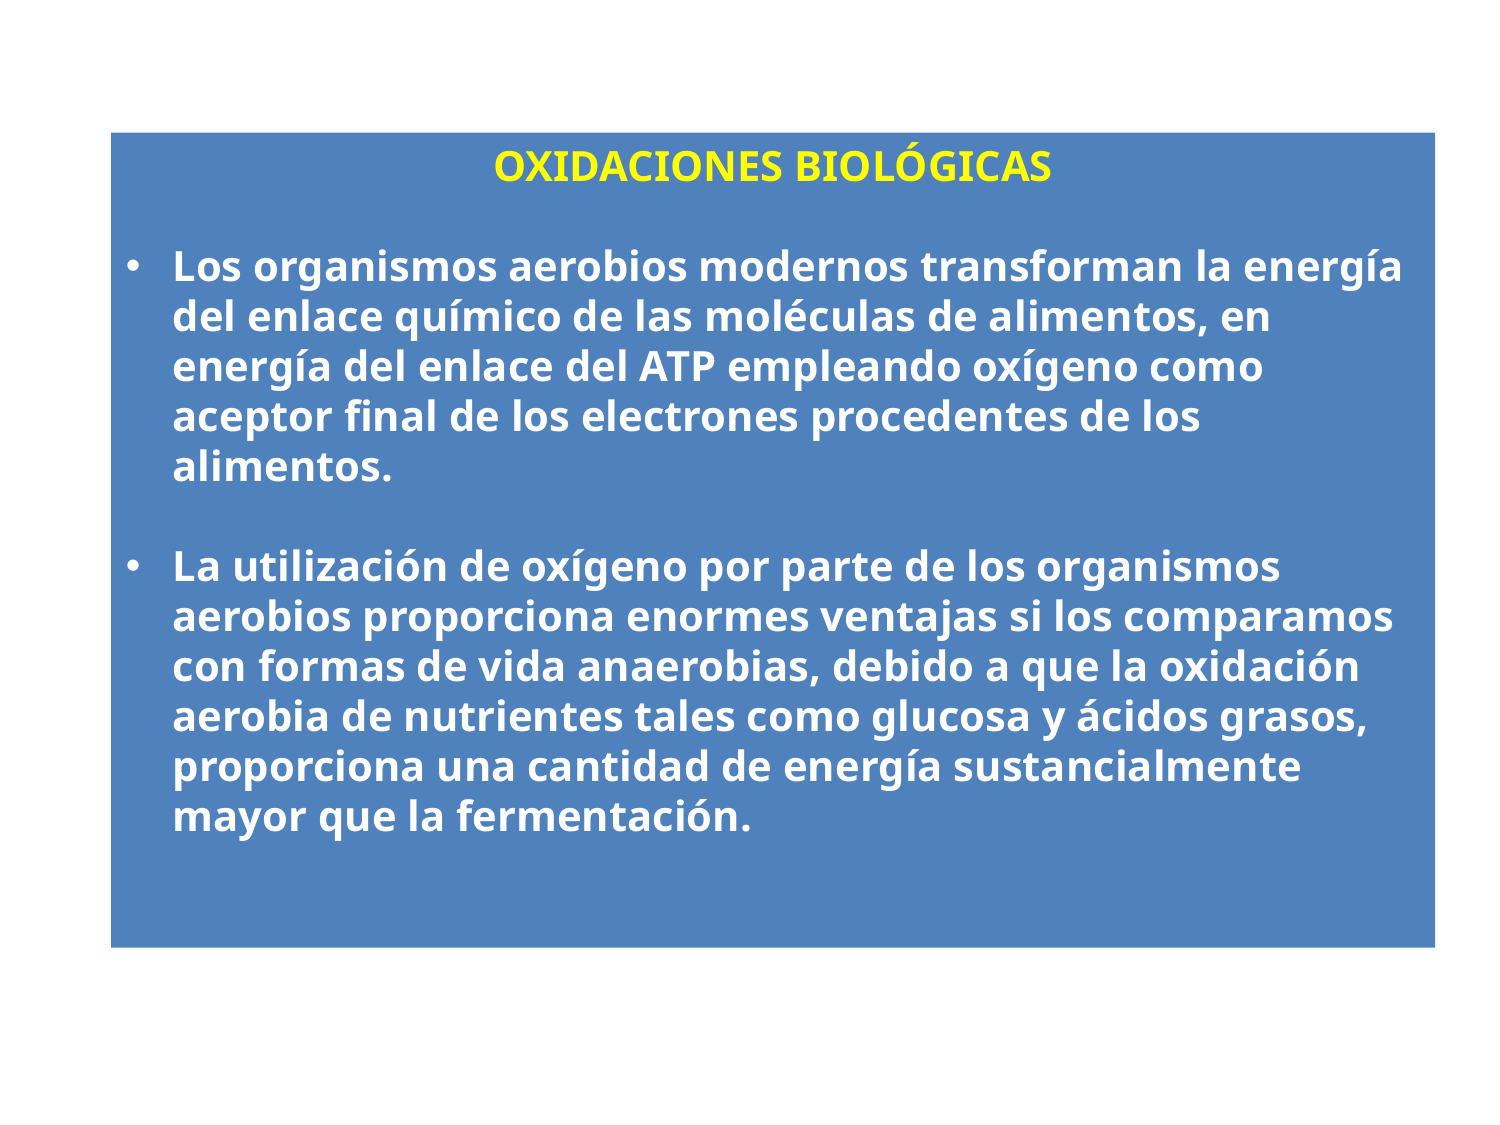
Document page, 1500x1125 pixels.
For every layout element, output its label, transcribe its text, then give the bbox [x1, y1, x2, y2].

text_box OXIDACIONES BIOLÓGICAS Los organismos aerobios modernos transforman la energía del enlace químico de las moléculas de alimentos, en energía del enlace del ATP empleando oxígeno como aceptor final de los electrones procedentes de los alimentos. La utilización de oxígeno por parte de los organismos aerobios proporciona enormes ventajas si los comparamos con formas de vida anaerobias, debido a que la oxidación aerobia de nutrientes tales como glucosa y ácidos grasos, proporciona una cantidad de energía sustancialmente mayor que la fermentación. [111, 132, 1436, 948]
